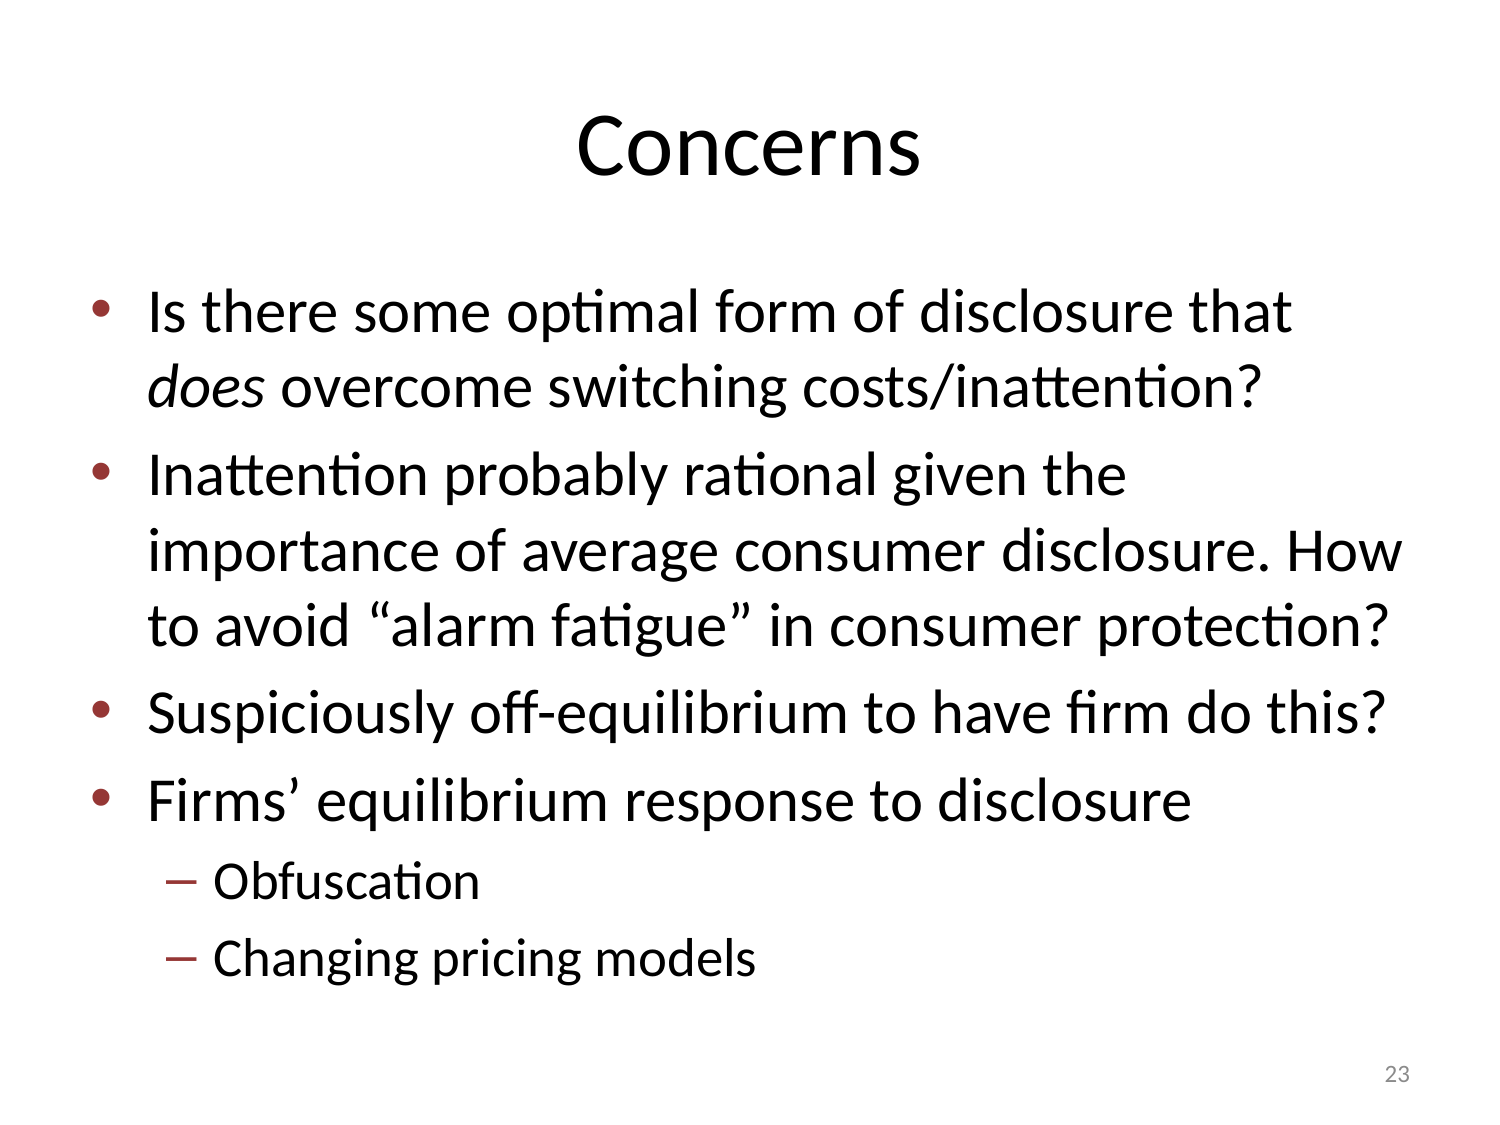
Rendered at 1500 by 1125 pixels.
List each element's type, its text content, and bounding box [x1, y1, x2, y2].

slide_number 23 [1074, 1042, 1425, 1103]
list Is there some optimal form of disclosure that does overcome switching costs/inattention? Inattention probably rational given the importance of average consumer disclosure. How to avoid “alarm fatigue” in consumer protection? Suspiciously off-equilibrium to have firm do this? Firms’ equilibrium response to disclosure Obfuscation Changing pricing models [75, 262, 1425, 1005]
title Concerns [75, 45, 1425, 233]
